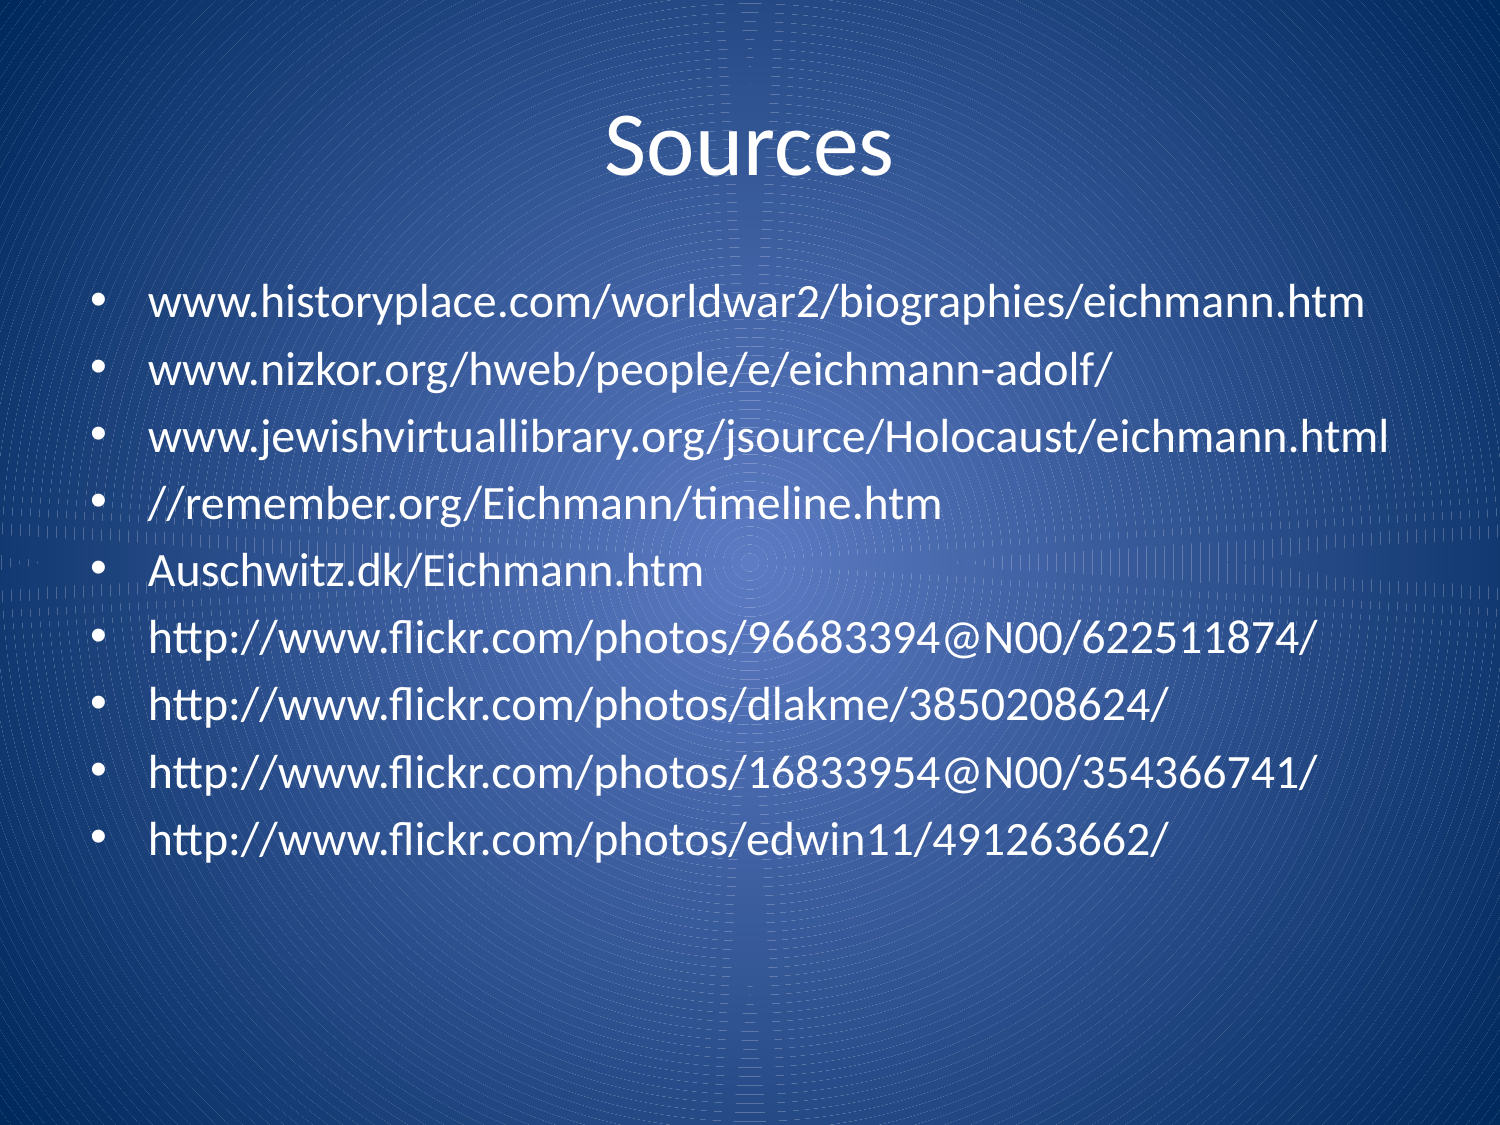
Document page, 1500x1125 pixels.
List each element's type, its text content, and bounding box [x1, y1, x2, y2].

list www.historyplace.com/worldwar2/biographies/eichmann.htm www.nizkor.org/hweb/people/e/eichmann-adolf/ www.jewishvirtuallibrary.org/jsource/Holocaust/eichmann.html //remember.org/Eichmann/timeline.htm Auschwitz.dk/Eichmann.htm http://www.flickr.com/photos/96683394@N00/622511874/ http://www.flickr.com/photos/dlakme/3850208624/ http://www.flickr.com/photos/16833954@N00/354366741/ http://www.flickr.com/photos/edwin11/491263662/ [75, 262, 1425, 1005]
title Sources [75, 45, 1425, 233]
